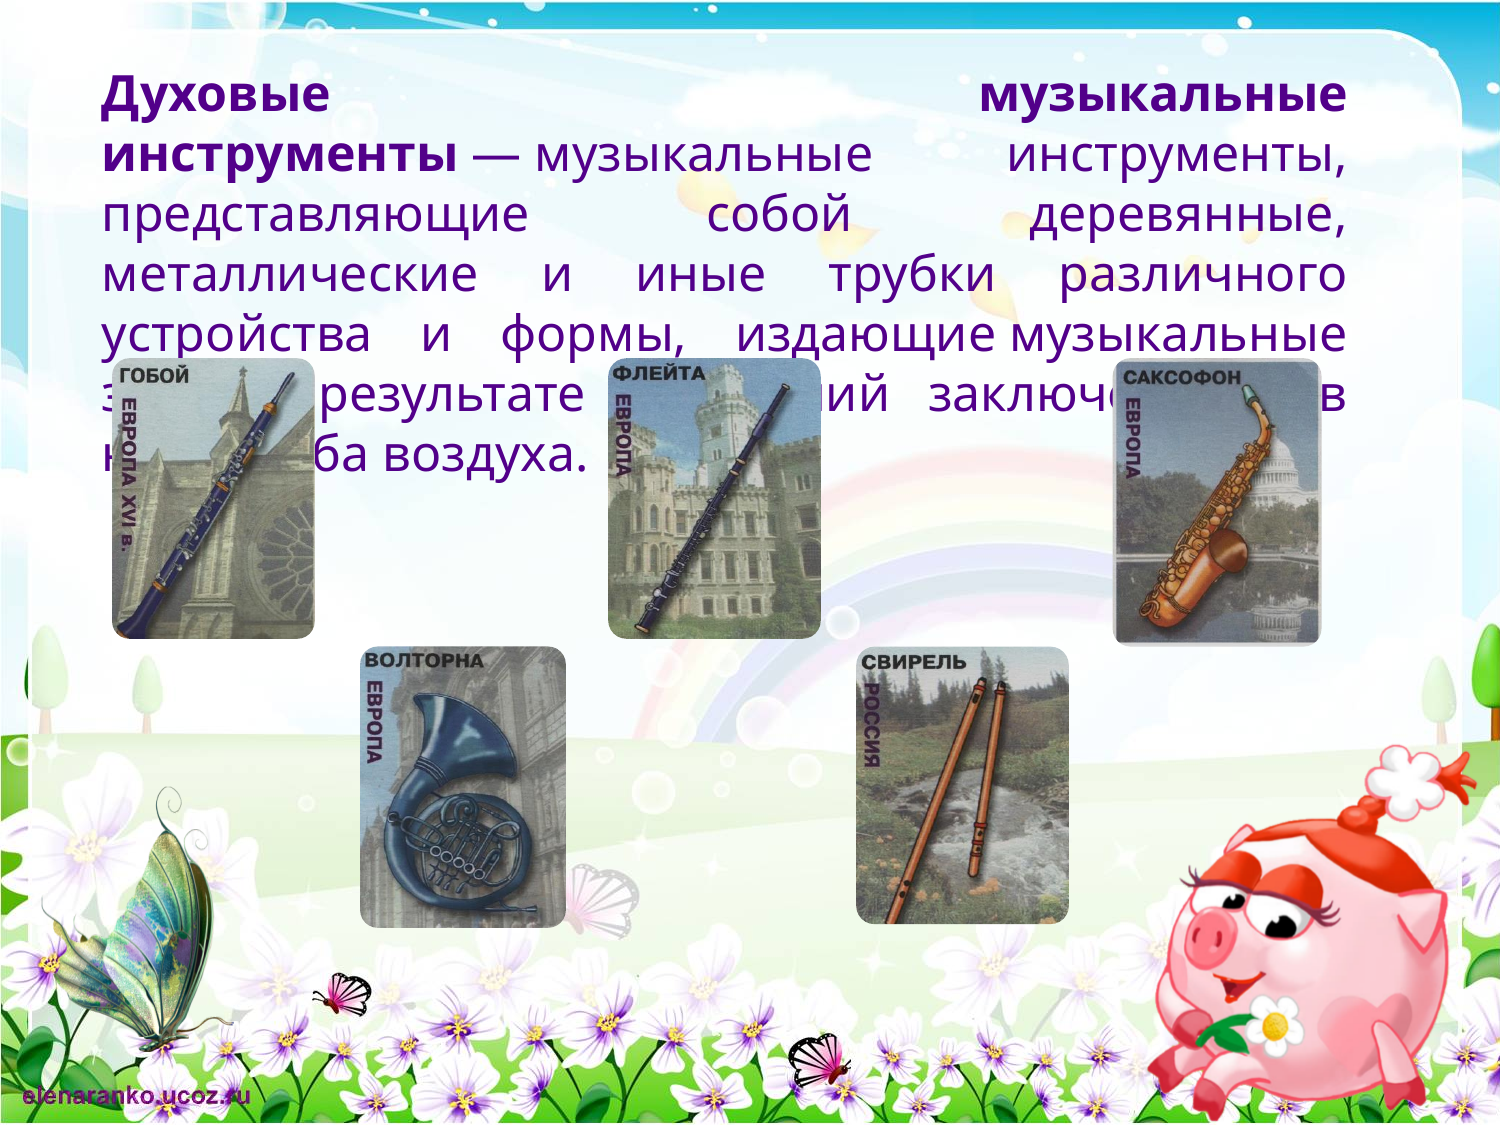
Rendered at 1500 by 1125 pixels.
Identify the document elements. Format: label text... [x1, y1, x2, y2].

picture [0, 0, 1500, 1125]
text_box Духовые музыкальные инструменты — музыкальные инструменты, представляющие собой деревянные, металлические и иные трубки различного устройства и формы, издающие музыкальные звуки в результате колебаний заключённого в них столба воздуха. [87, 54, 1363, 490]
